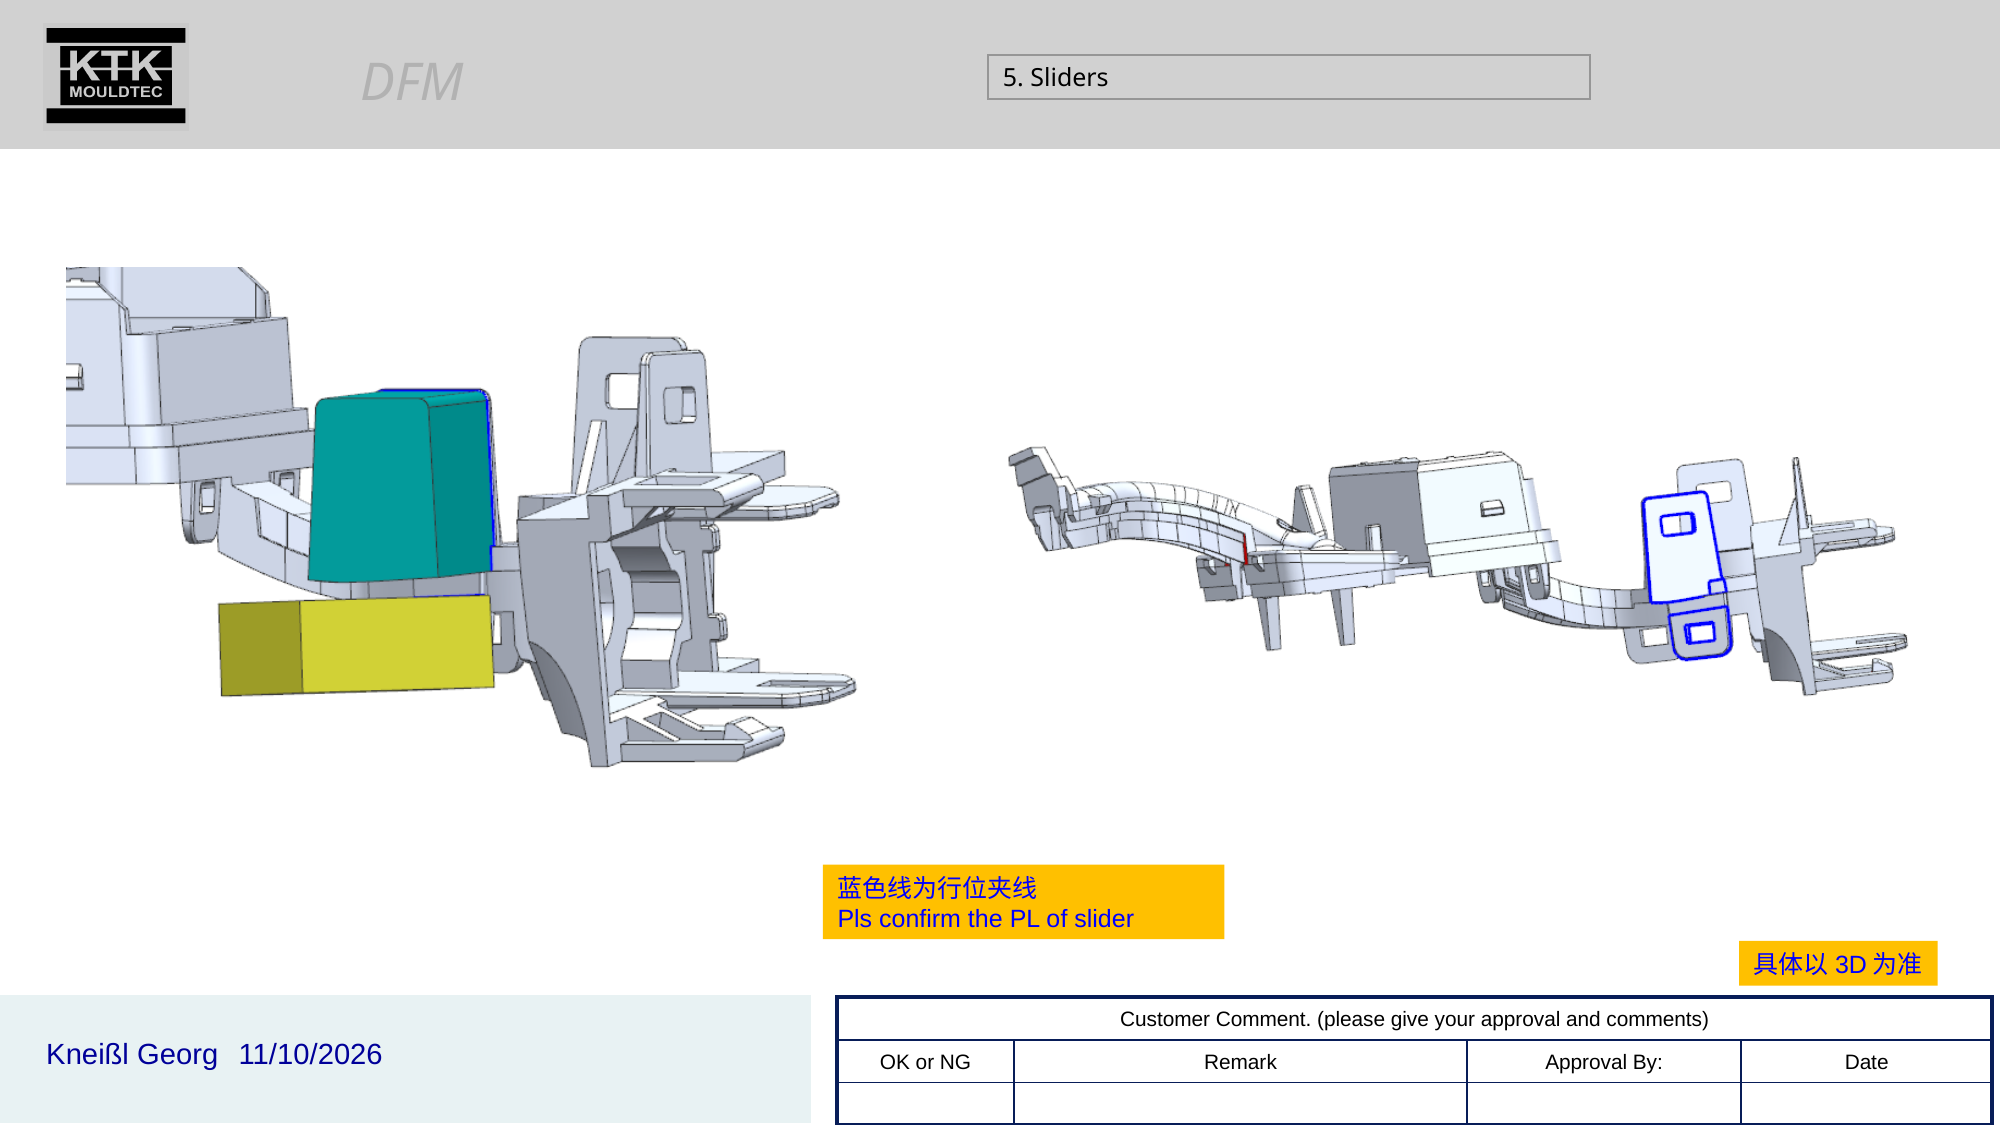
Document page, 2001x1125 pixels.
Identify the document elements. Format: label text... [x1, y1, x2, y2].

picture [66, 266, 895, 822]
text_box 5. Sliders [988, 54, 1591, 100]
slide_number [188, 1027, 433, 1106]
text_box 具体以3D为准 [1739, 940, 1938, 986]
text_box 蓝色线为行位夹线 Pls confirm the PL of slider [822, 864, 1225, 940]
picture [964, 408, 1943, 729]
